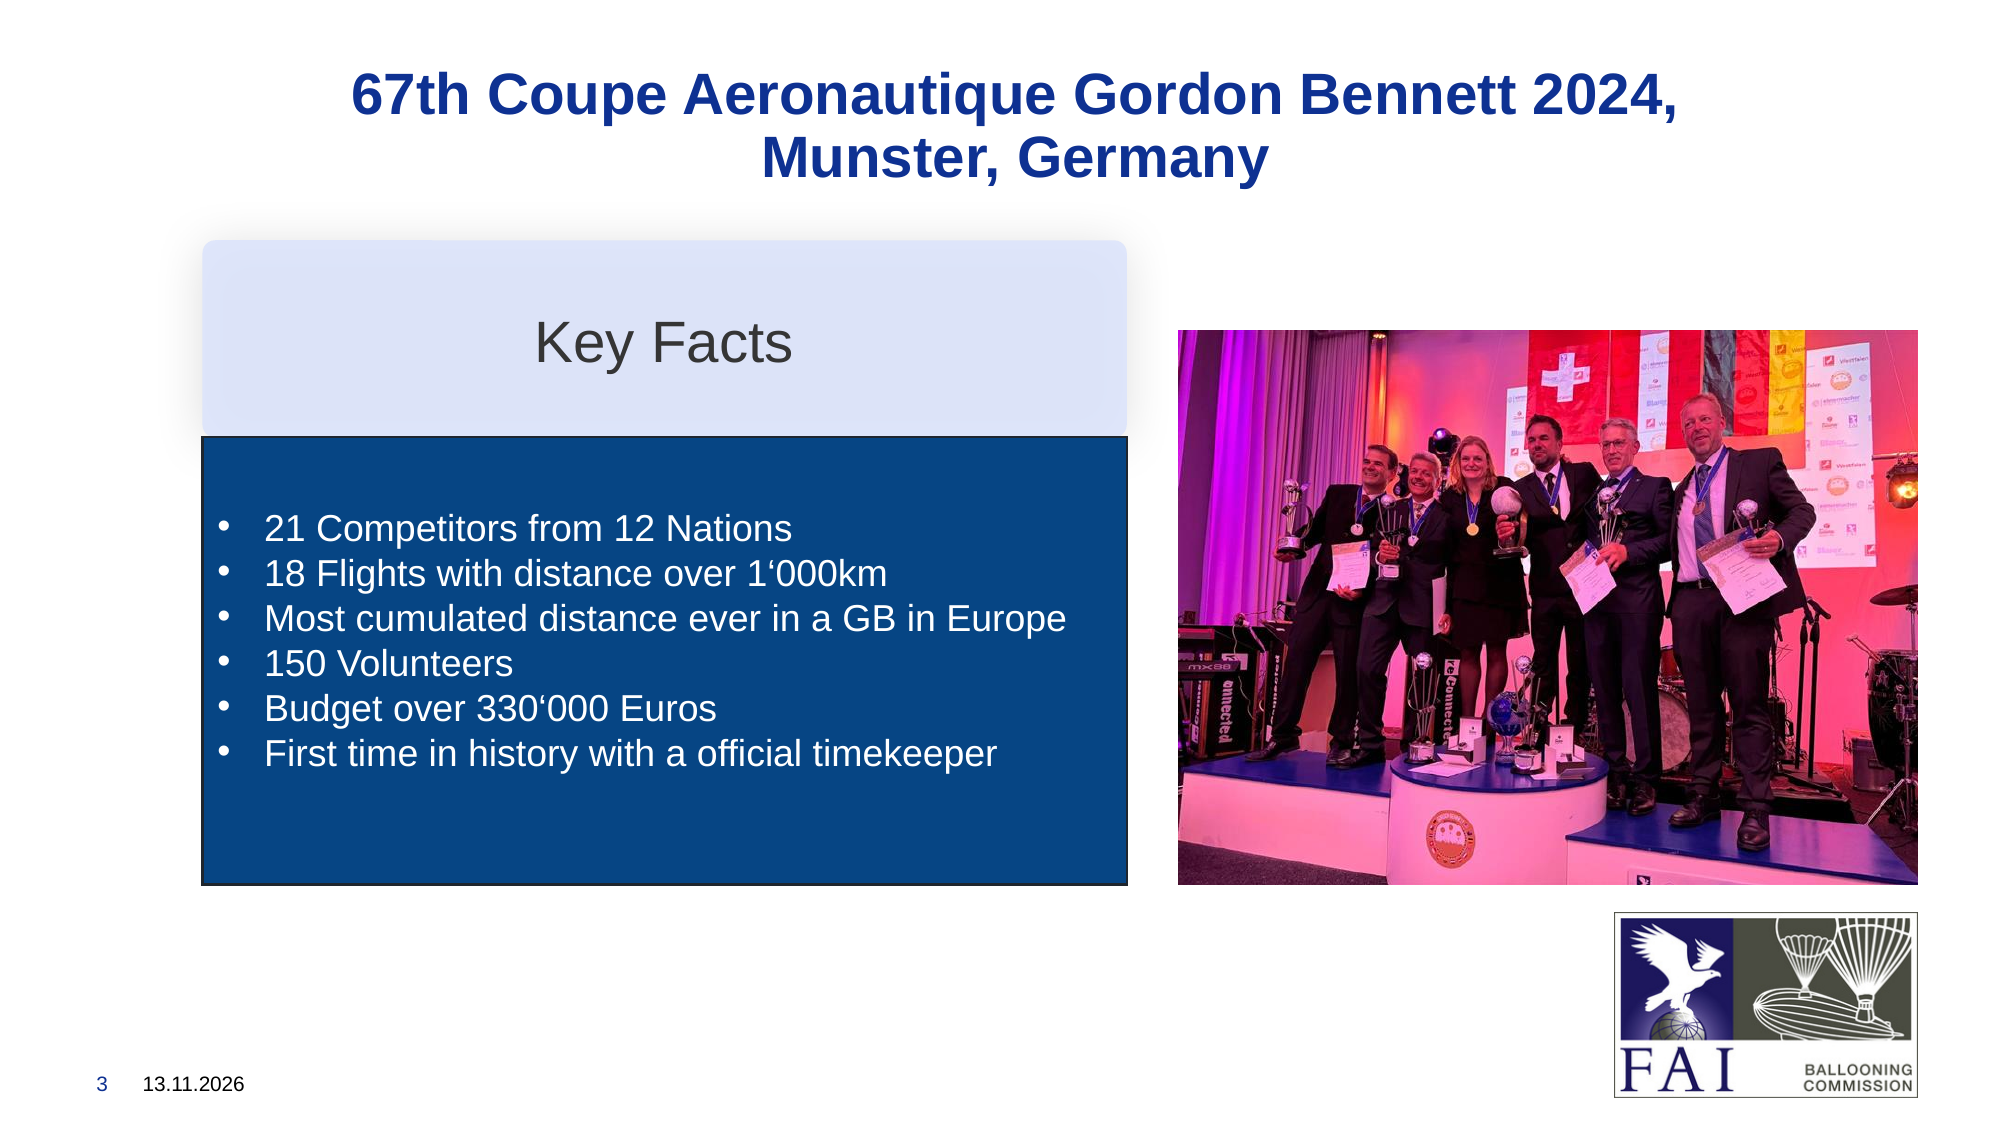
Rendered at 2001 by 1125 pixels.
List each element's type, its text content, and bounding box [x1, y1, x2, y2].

text_box Key Facts [202, 240, 1127, 436]
text_box 21 Competitors from 12 Nations 18 Flights with distance over 1‘000km Most cumulated distance ever in a GB in Europe 150 Volunteers Budget over 330‘000 Euros First time in history with a official timekeeper [201, 436, 1128, 886]
slide_number 3 [96, 1070, 143, 1125]
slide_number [143, 1070, 256, 1125]
picture [1614, 912, 1918, 1098]
title 67th Coupe Aeronautique Gordon Bennett 2024, Munster, Germany [223, 104, 1808, 191]
picture [1178, 330, 1918, 885]
